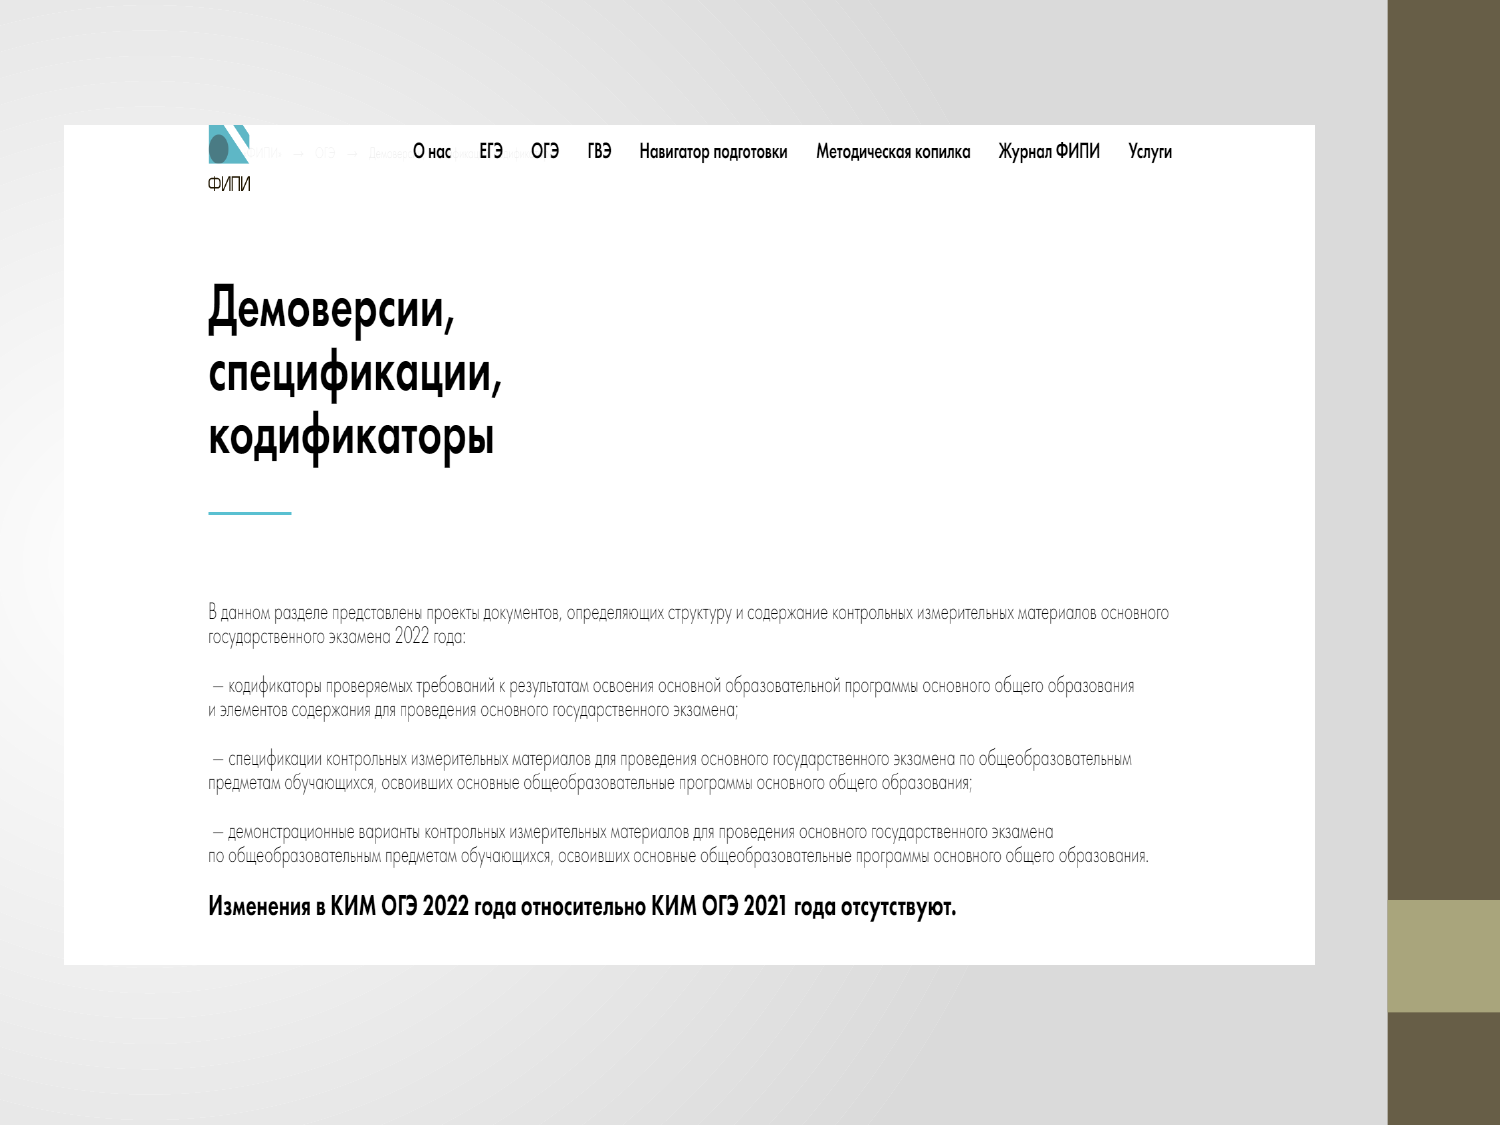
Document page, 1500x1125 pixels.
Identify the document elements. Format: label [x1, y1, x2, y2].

list [64, 124, 1316, 965]
